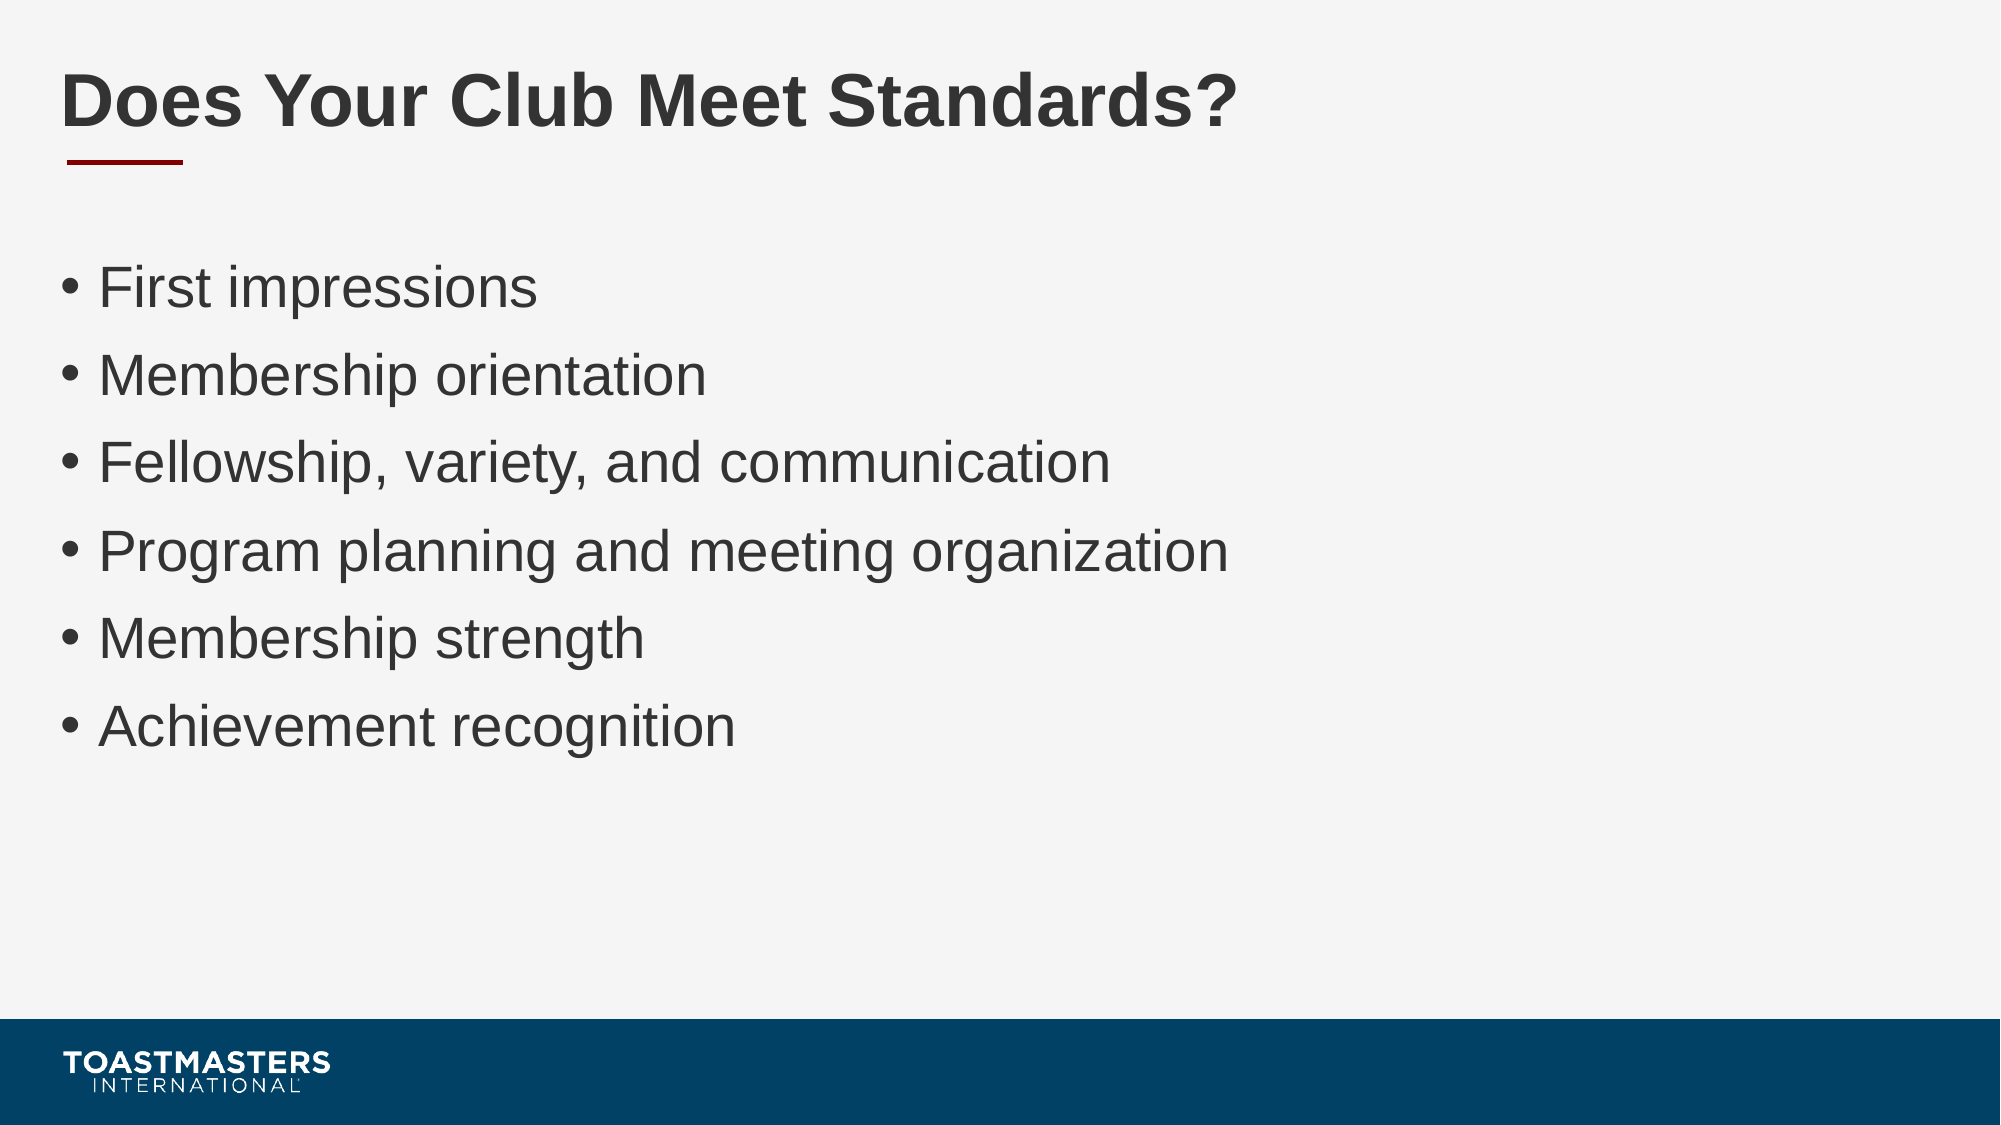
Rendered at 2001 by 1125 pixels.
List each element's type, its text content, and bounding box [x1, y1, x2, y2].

picture [51, 1036, 343, 1103]
list First impressions Membership orientation Fellowship, variety, and communication Program planning and meeting organization Membership strength Achievement recognition [45, 249, 1957, 965]
title Does Your Club Meet Standards? [45, 48, 1957, 155]
